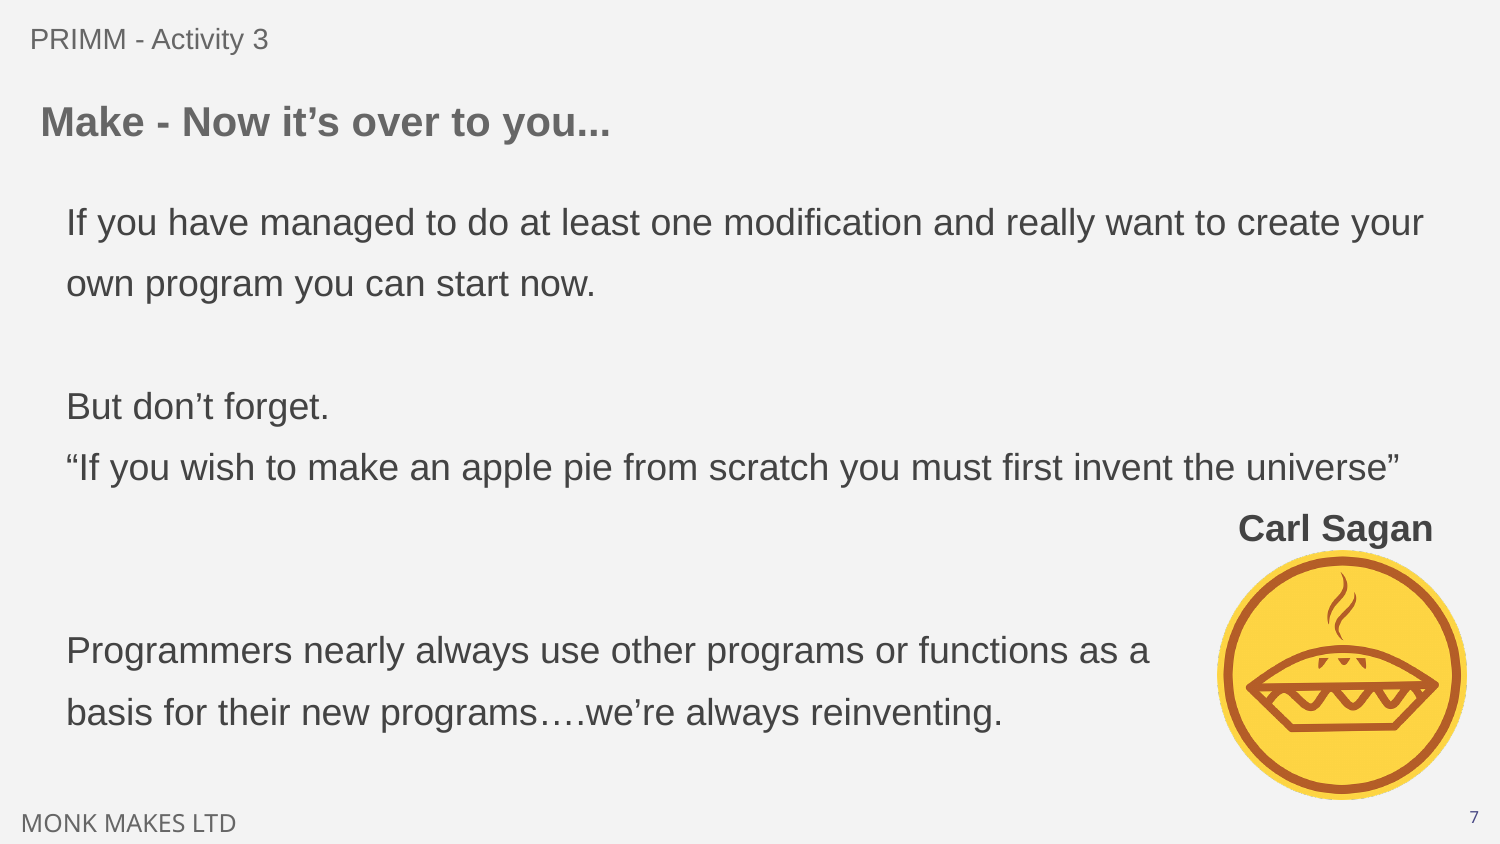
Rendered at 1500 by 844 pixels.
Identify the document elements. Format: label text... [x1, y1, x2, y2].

title Make - Now it’s over to you... [25, 61, 1475, 178]
subtitle PRIMM - Activity 3 [14, 0, 1500, 52]
picture [1217, 550, 1468, 800]
slide_number ‹#› [1448, 792, 1500, 844]
text_box If you have managed to do at least one modification and really want to create your own program you can start now. But don’t forget. “If you wish to make an apple pie from scratch you must first invent the universe” Carl Sagan Programmers nearly always use other programs or functions as a basis for their new programs….we’re always reinventing. [51, 166, 1449, 792]
